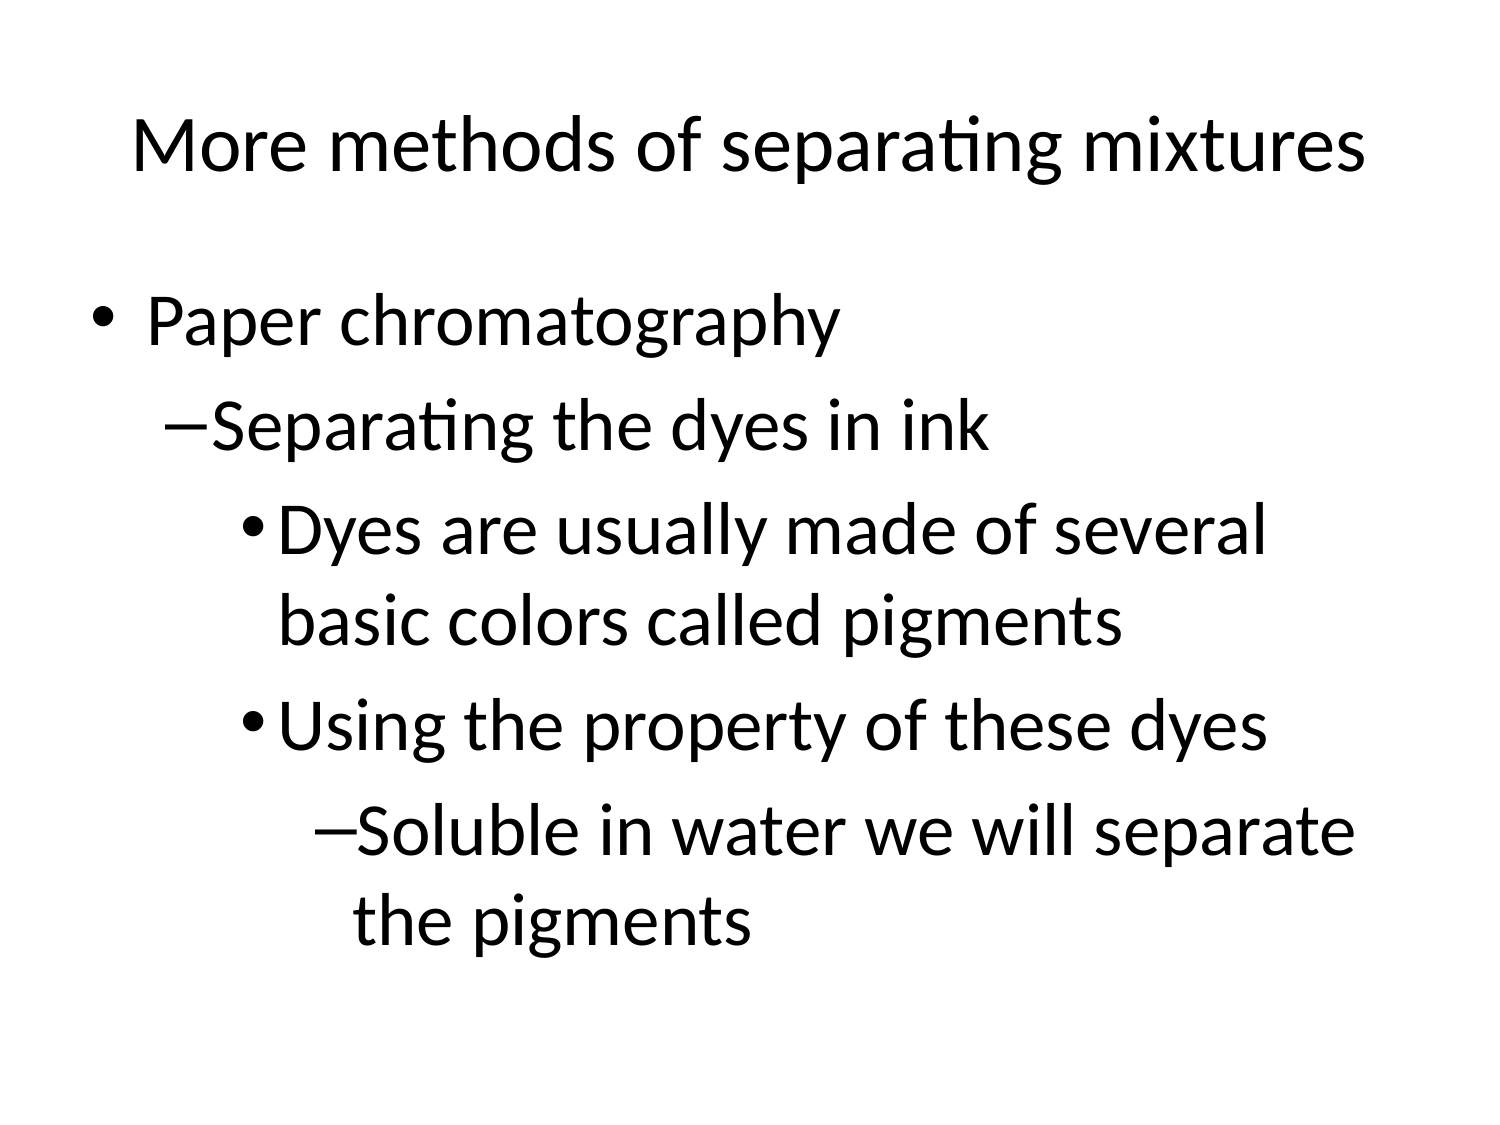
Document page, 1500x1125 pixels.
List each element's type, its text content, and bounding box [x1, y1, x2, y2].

title More methods of separating mixtures [75, 45, 1425, 233]
list Paper chromatography Separating the dyes in ink Dyes are usually made of several basic colors called pigments Using the property of these dyes Soluble in water we will separate the pigments [75, 262, 1425, 1005]
